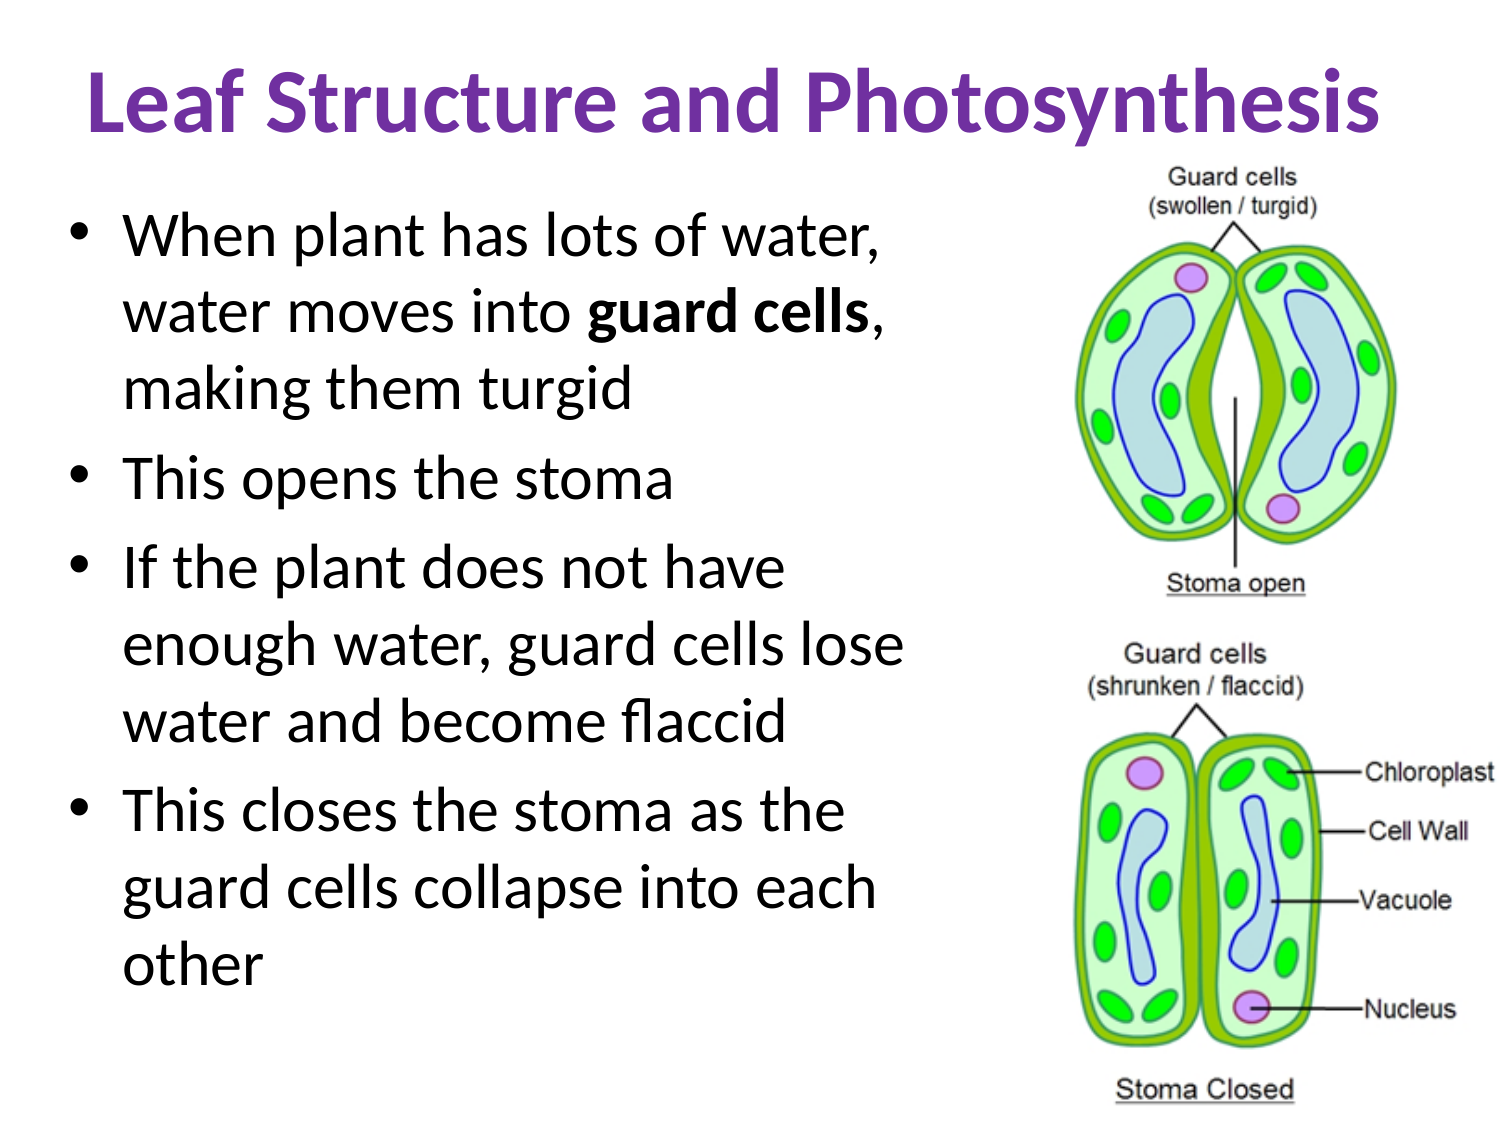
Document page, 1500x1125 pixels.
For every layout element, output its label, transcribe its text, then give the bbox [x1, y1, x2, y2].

list When plant has lots of water, water moves into guard cells, making them turgid This opens the stoma If the plant does not have enough water, guard cells lose water and become flaccid This closes the stoma as the guard cells collapse into each other [53, 184, 939, 1059]
title Leaf Structure and Photosynthesis [59, 30, 1410, 161]
picture [1070, 154, 1410, 604]
picture [1066, 626, 1500, 1124]
